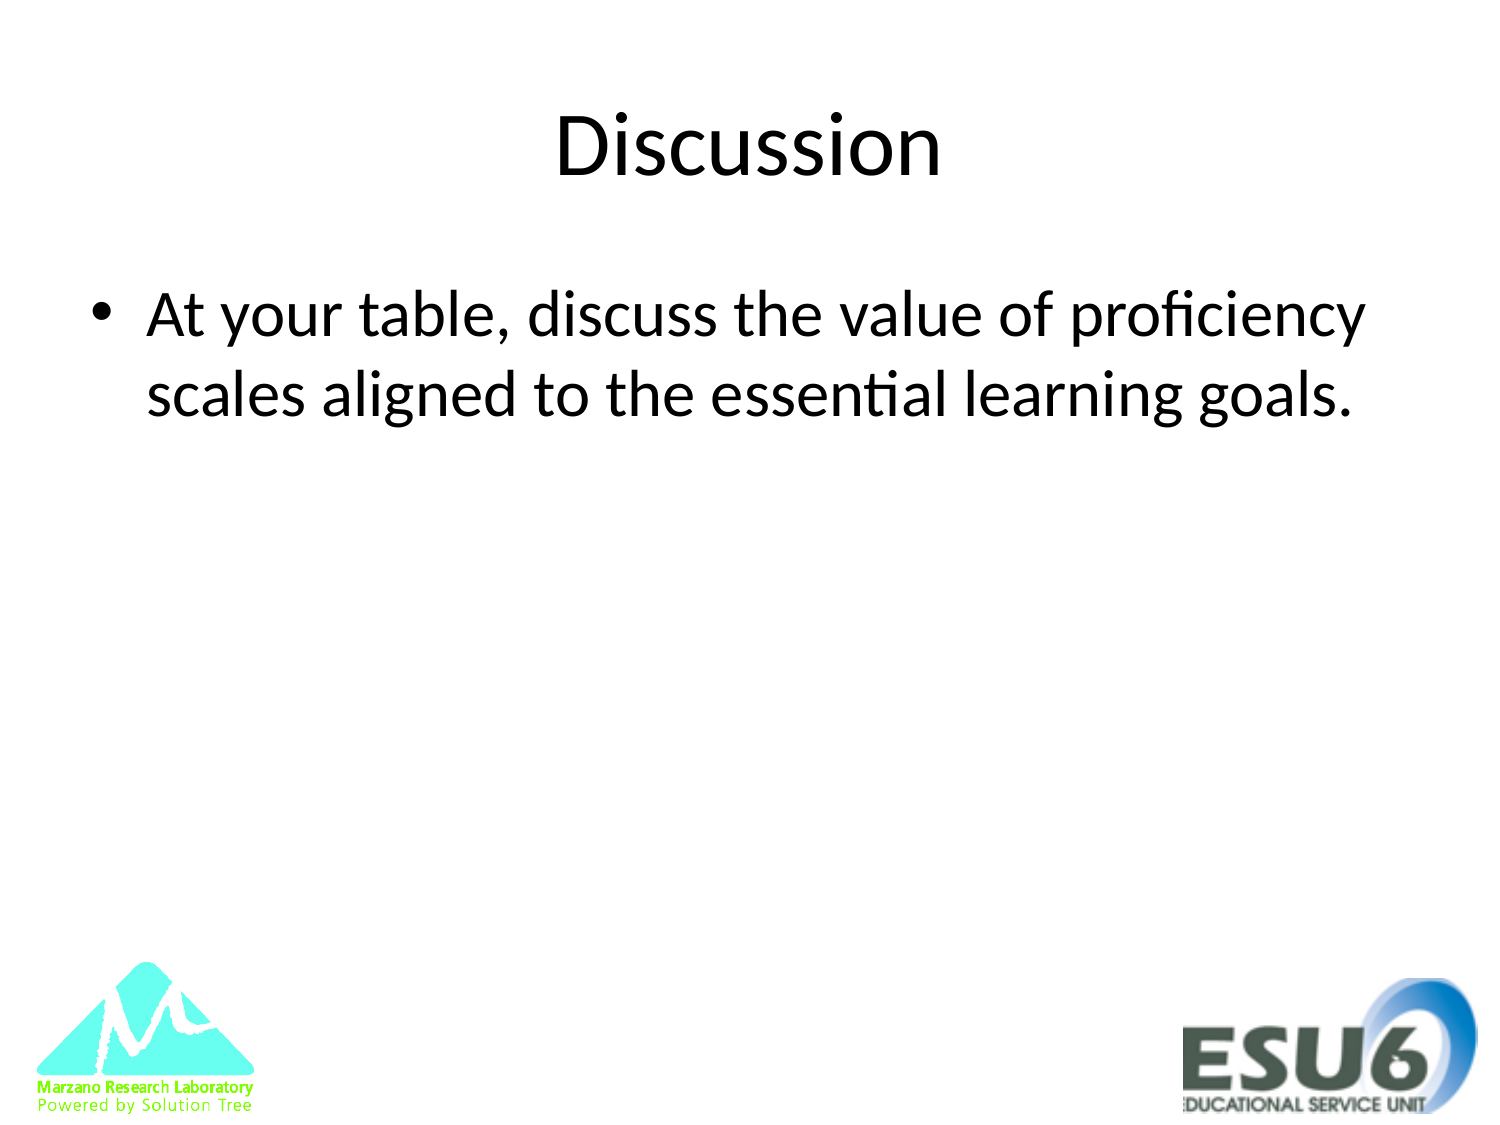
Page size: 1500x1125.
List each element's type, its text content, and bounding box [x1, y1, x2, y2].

picture [1183, 978, 1478, 1114]
list At your table, discuss the value of proficiency scales aligned to the essential learning goals. [75, 262, 1425, 1005]
picture [37, 962, 254, 1114]
title Discussion [75, 45, 1425, 233]
